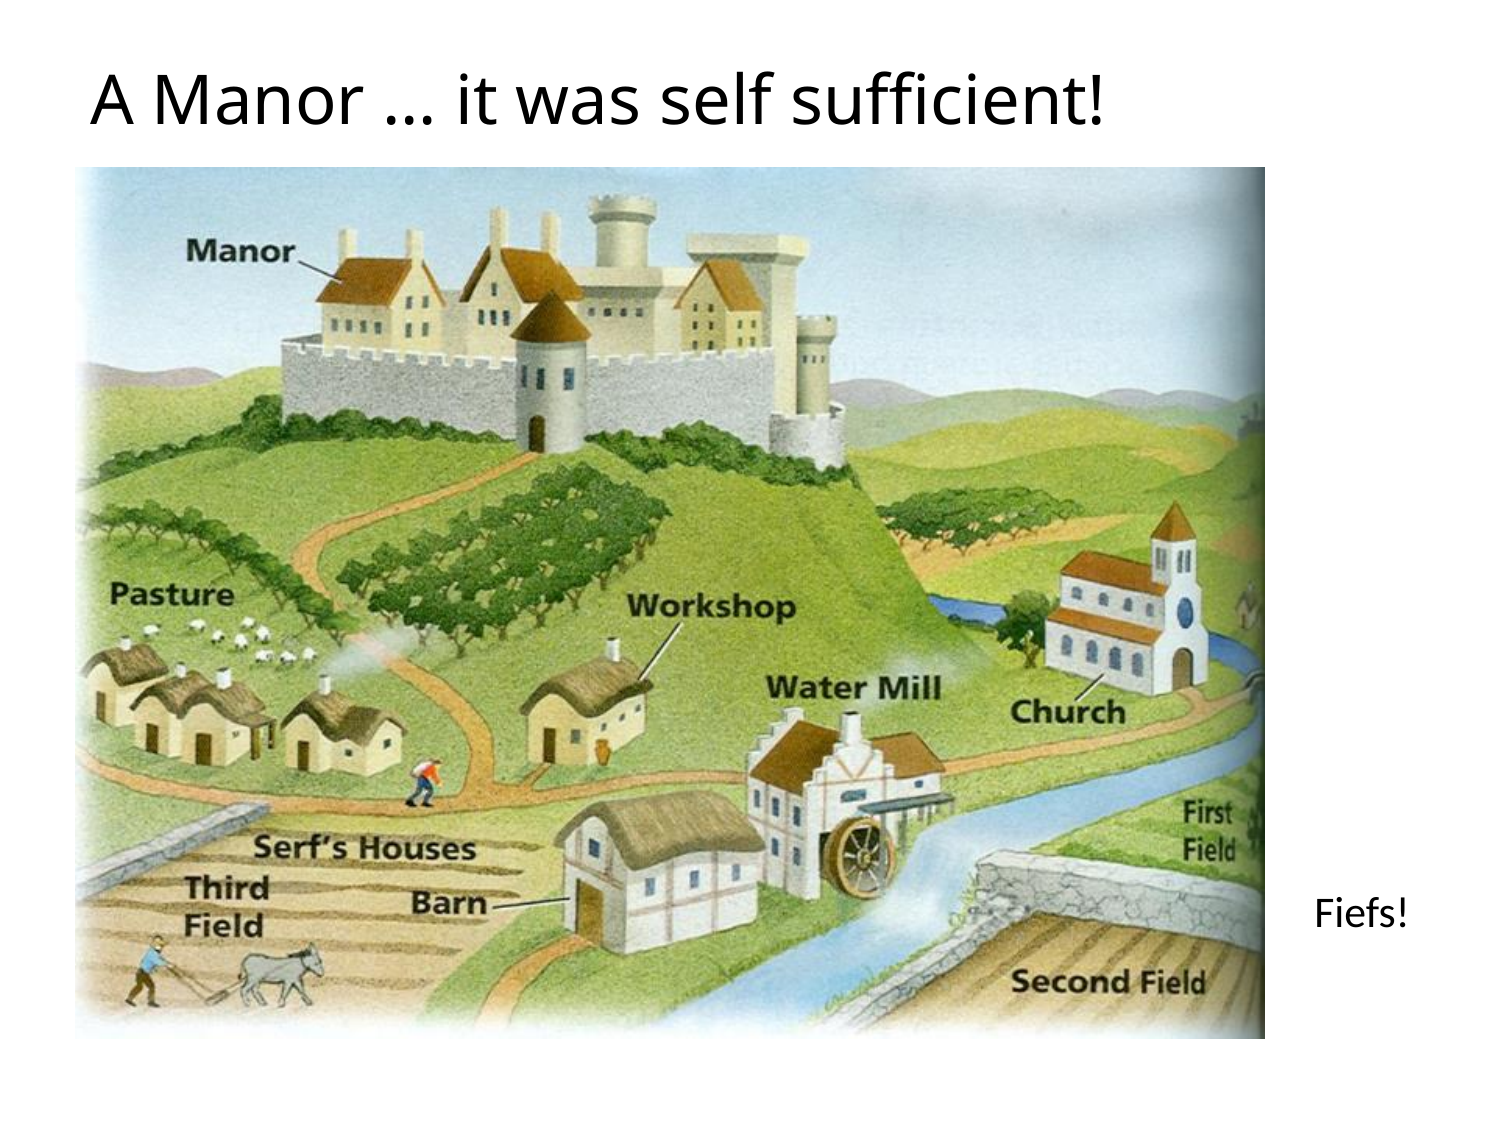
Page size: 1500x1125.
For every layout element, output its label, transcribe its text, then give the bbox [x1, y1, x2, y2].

title A Manor … it was self sufficient! [75, 48, 1369, 157]
picture [74, 167, 1265, 1039]
list Fiefs! [1299, 882, 1439, 995]
